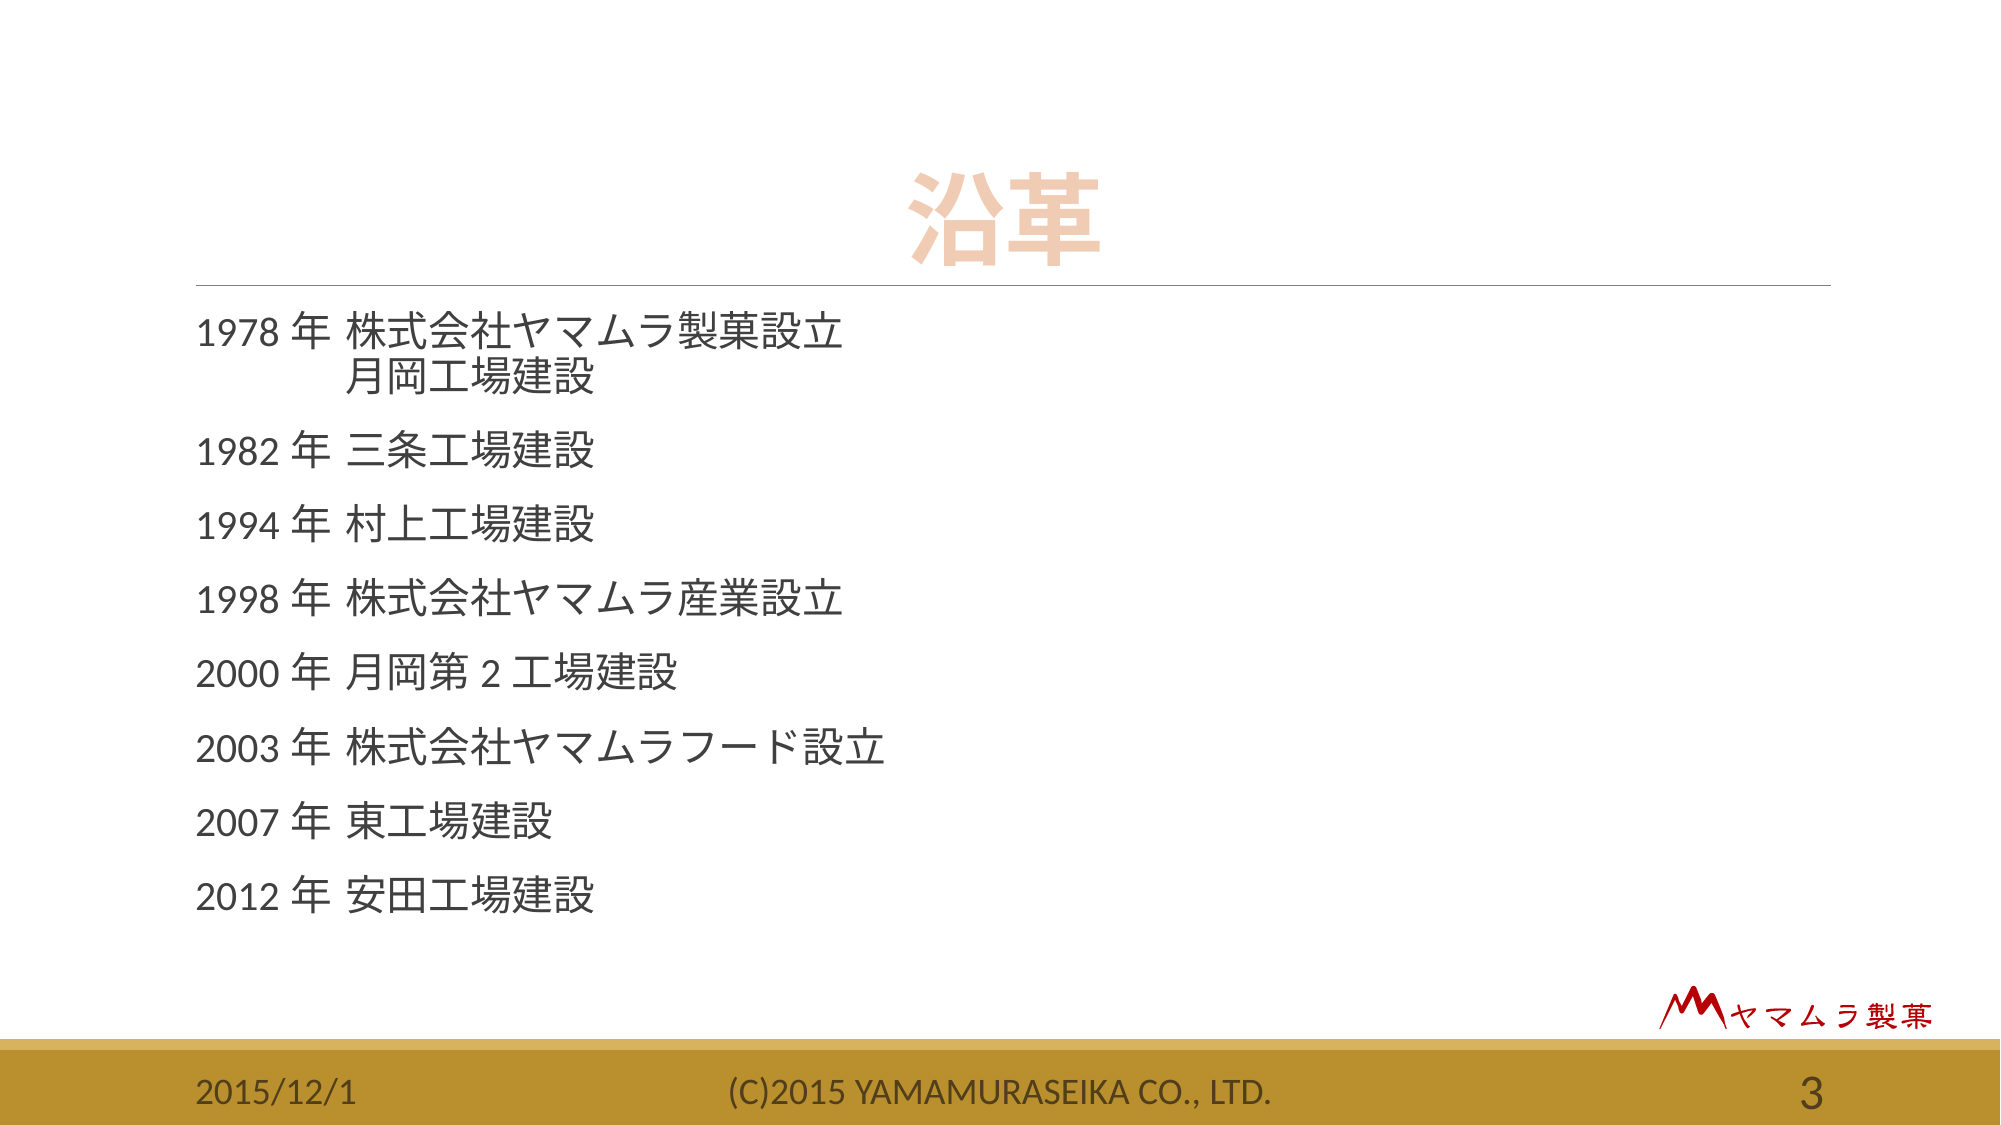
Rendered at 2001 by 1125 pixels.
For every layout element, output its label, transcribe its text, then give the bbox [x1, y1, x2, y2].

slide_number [180, 1059, 586, 1120]
list 1978年 株式会社ヤマムラ製菓設立 月岡工場建設 1982年 三条工場建設 1994年 村上工場建設 1998年 株式会社ヤマムラ産業設立 2000年 月岡第2工場建設 2003年 株式会社ヤマムラフード設立 2007年 東工場建設 2012年 安田工場建設 [180, 302, 1830, 963]
title 沿革 [180, 47, 1830, 285]
slide_number 3 [1624, 1059, 1840, 1120]
footer (c)2015 YAMAMURASEIKA CO., LTD. [604, 1059, 1396, 1120]
picture [1656, 984, 1932, 1030]
